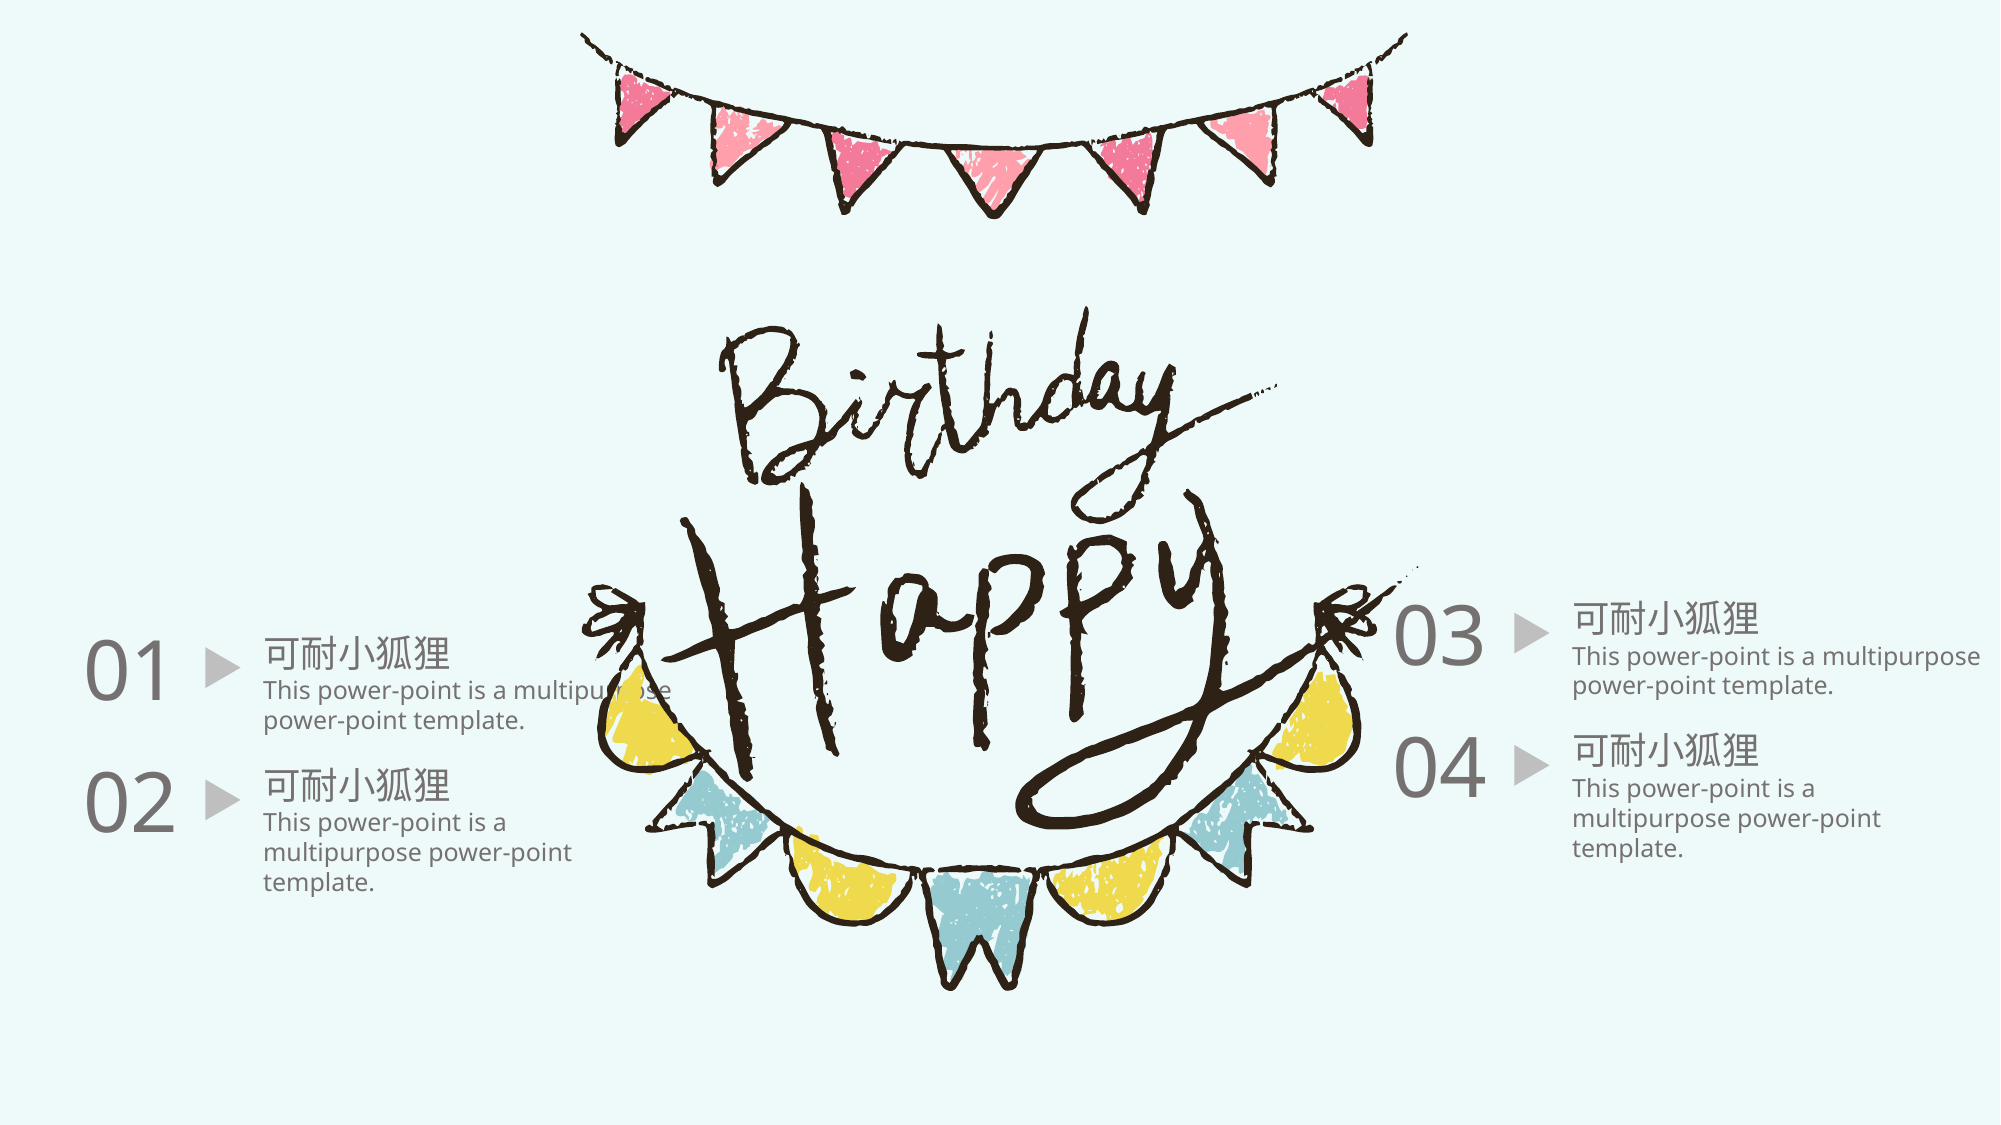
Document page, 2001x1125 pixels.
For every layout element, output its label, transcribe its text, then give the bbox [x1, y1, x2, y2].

text_box 可耐小狐狸 This power-point is a multipurpose power-point template. [248, 622, 581, 742]
text_box [1513, 743, 1552, 788]
text_box [204, 777, 243, 823]
picture [579, 32, 1409, 220]
text_box 可耐小狐狸 This power-point is a multipurpose power-point template. [1557, 719, 1989, 870]
picture [581, 305, 1419, 991]
text_box [1513, 610, 1552, 656]
text_box 可耐小狐狸 This power-point is a multipurpose power-point template. [1557, 587, 2000, 708]
text_box 04 [1419, 707, 1513, 822]
text_box 03 [1419, 574, 1513, 690]
text_box 01 [68, 609, 204, 725]
text_box [204, 645, 243, 690]
text_box 可耐小狐狸 This power-point is a multipurpose power-point template. [248, 754, 581, 905]
text_box 02 [68, 741, 204, 857]
